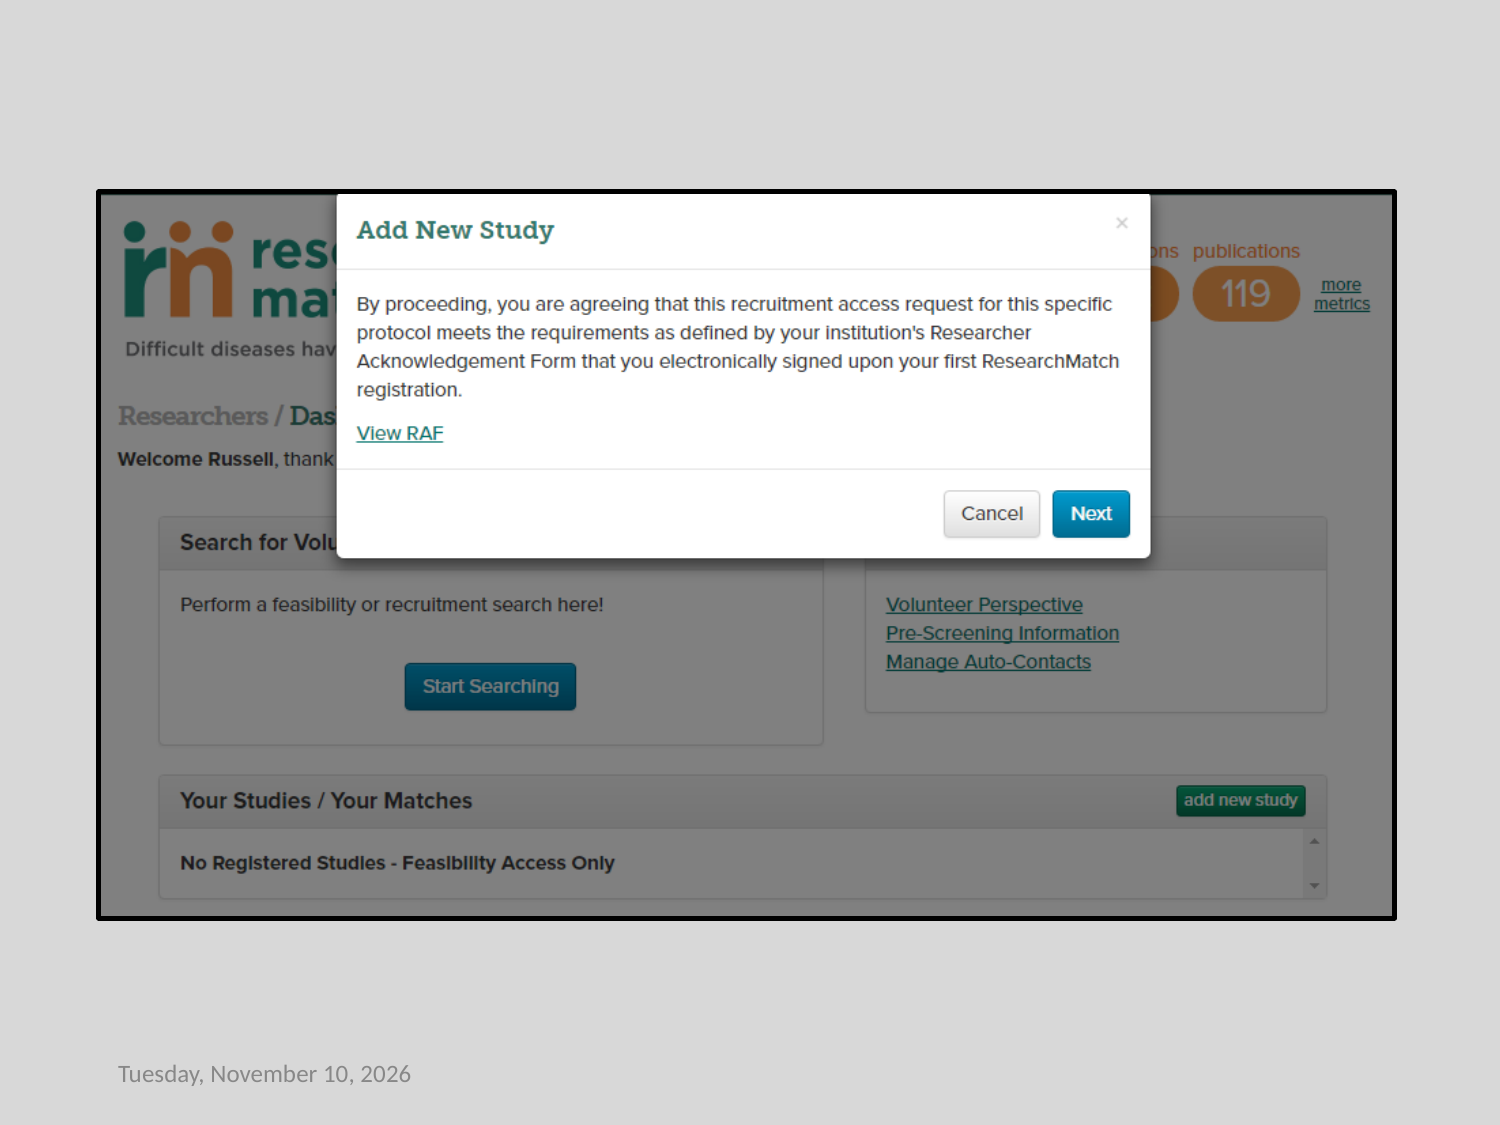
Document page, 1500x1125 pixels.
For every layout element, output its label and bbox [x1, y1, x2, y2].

picture [100, 193, 1393, 917]
slide_number [103, 1042, 441, 1103]
